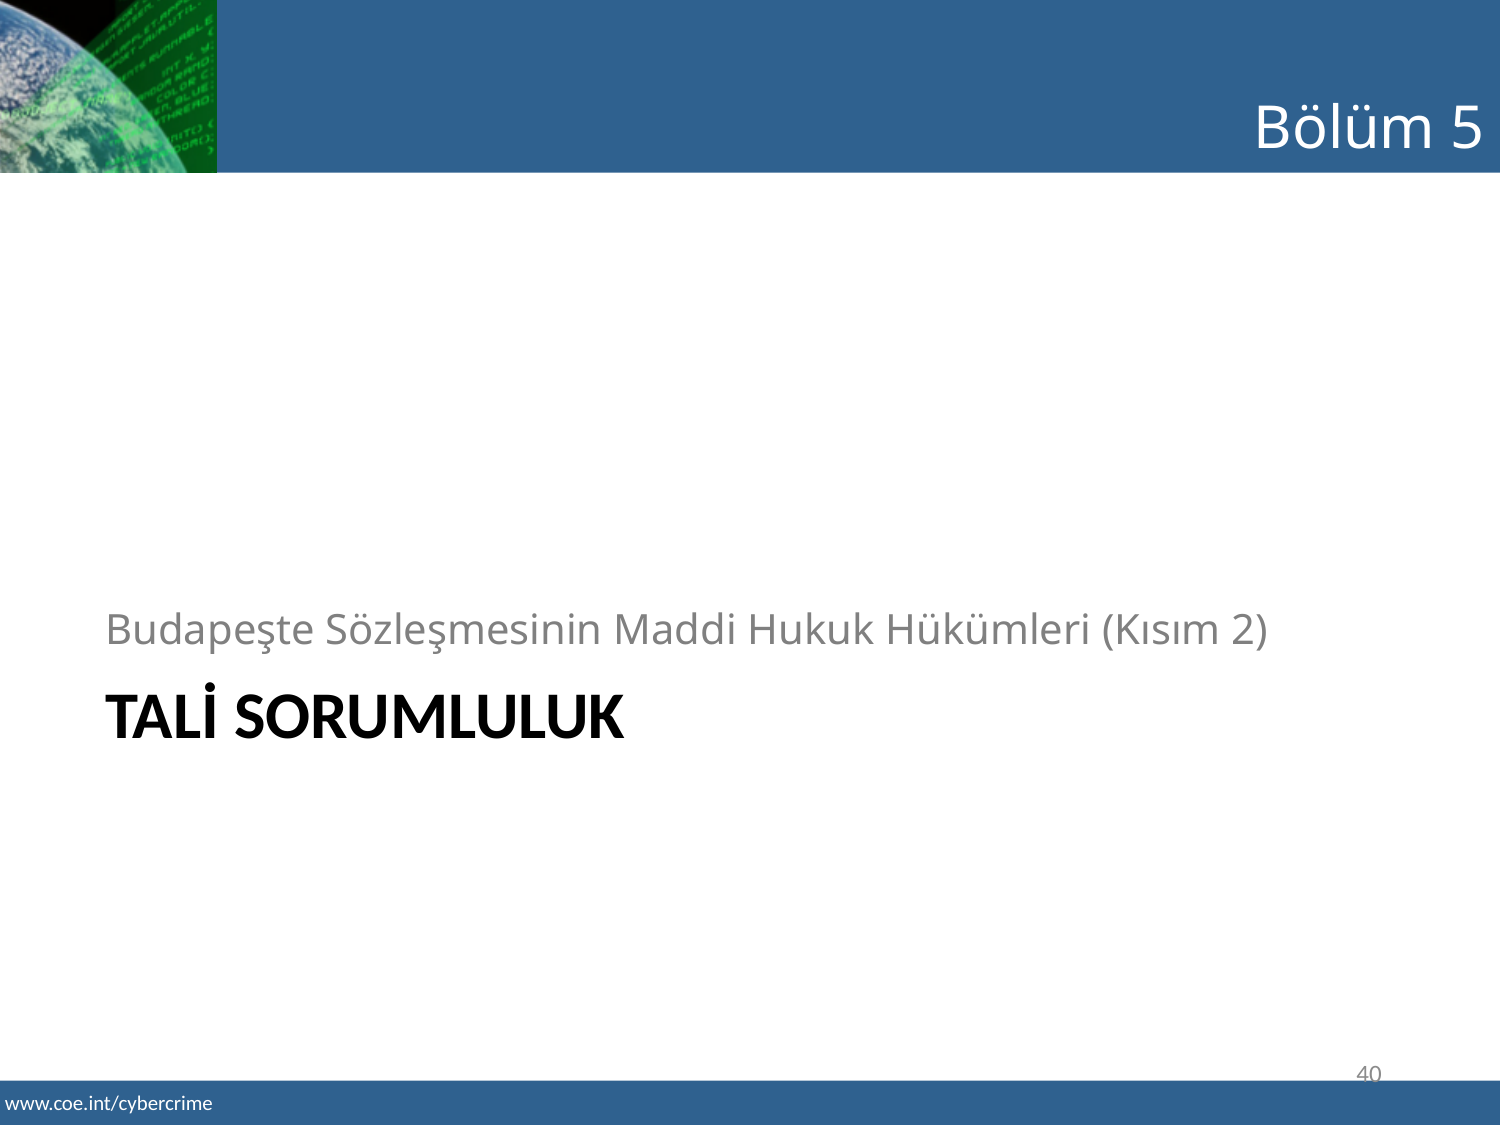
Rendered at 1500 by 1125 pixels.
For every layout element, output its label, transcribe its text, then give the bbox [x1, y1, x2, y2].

list Budapeşte Sözleşmesinin Maddi Hukuk Hükümleri (Kısım 2) [90, 601, 1385, 674]
title TALİ SORUMLULUK [90, 674, 1385, 920]
picture [0, 0, 217, 173]
slide_number 40 [1059, 1042, 1397, 1103]
list Bölüm 5 [461, 0, 1500, 170]
